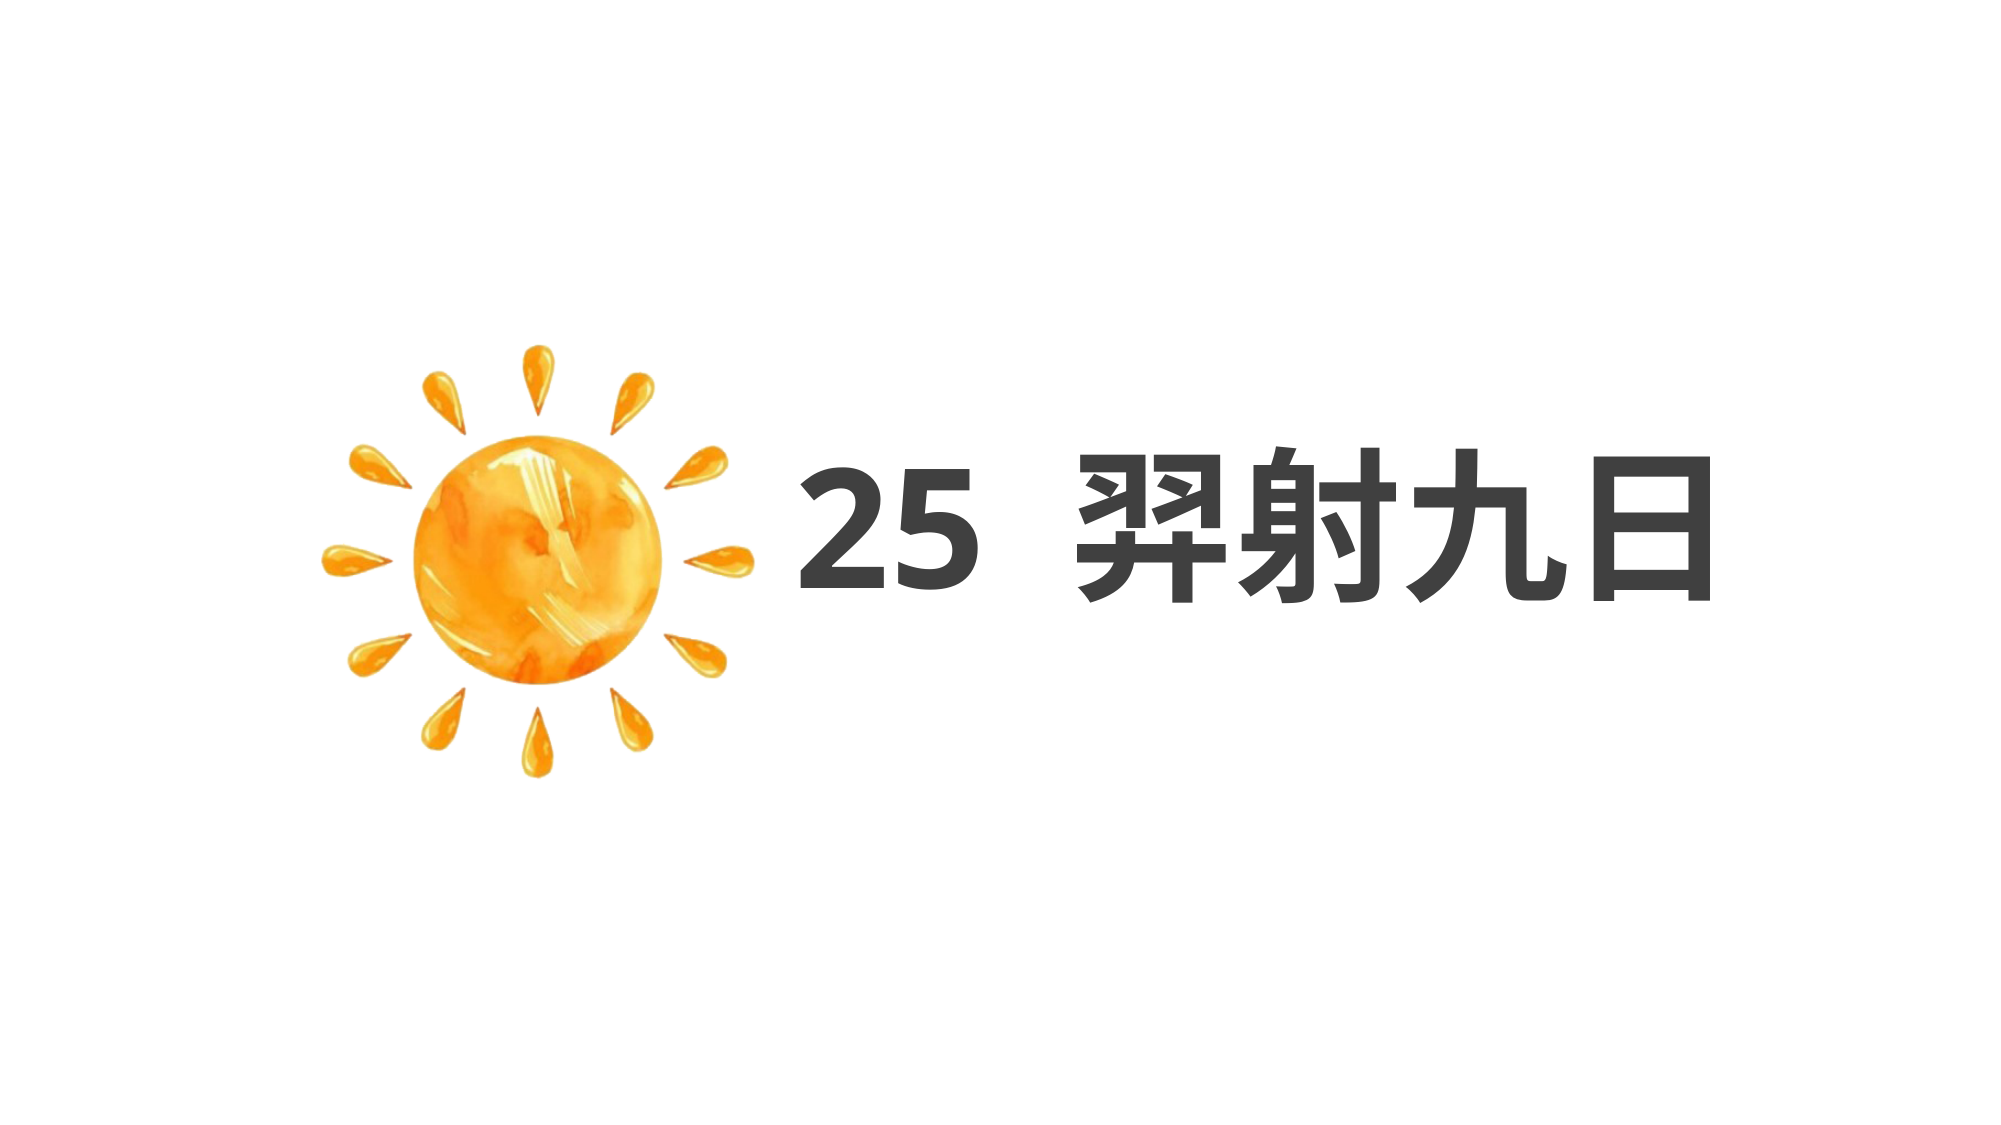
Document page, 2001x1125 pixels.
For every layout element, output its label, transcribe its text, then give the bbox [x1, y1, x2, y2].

picture [320, 344, 756, 780]
text_box 25 羿射九日 [779, 356, 1793, 632]
